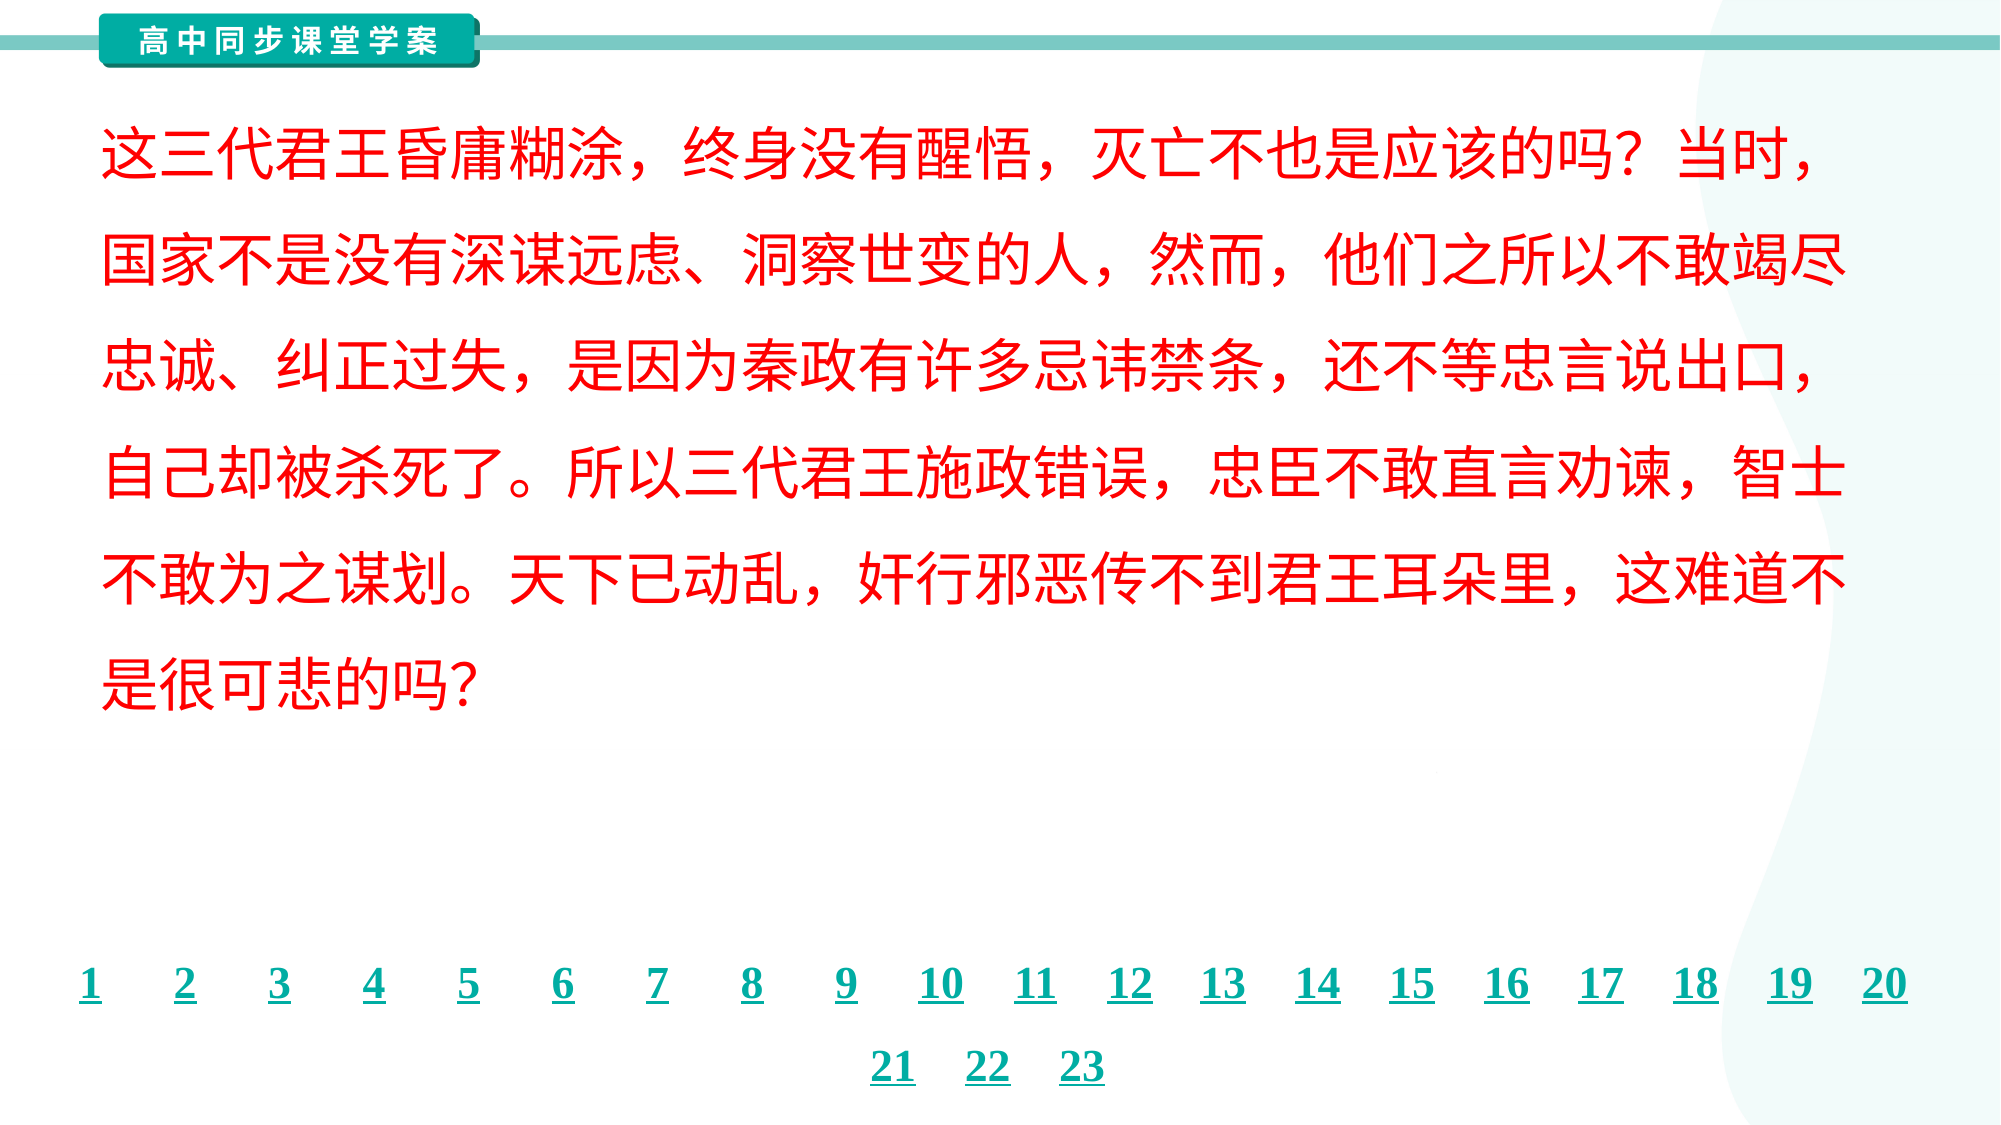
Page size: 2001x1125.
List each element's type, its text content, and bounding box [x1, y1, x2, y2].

text_box 这三代君王昏庸糊涂，终身没有醒悟，灭亡不也是应该的吗？当时， 国家不是没有深谋远虑、洞察世变的人，然而，他们之所以不敢竭尽 忠诚、纠正过失，是因为秦政有许多忌讳禁条，还不等忠言说出口， 自己却被杀死了。所以三代君王施政错误，忠臣不敢直言劝谏，智士 不敢为之谋划。天下已动乱，奸行邪恶传不到君王耳朵里，这难道不 是很可悲的吗？ [100, 76, 1899, 719]
picture [0, 0, 2000, 1125]
